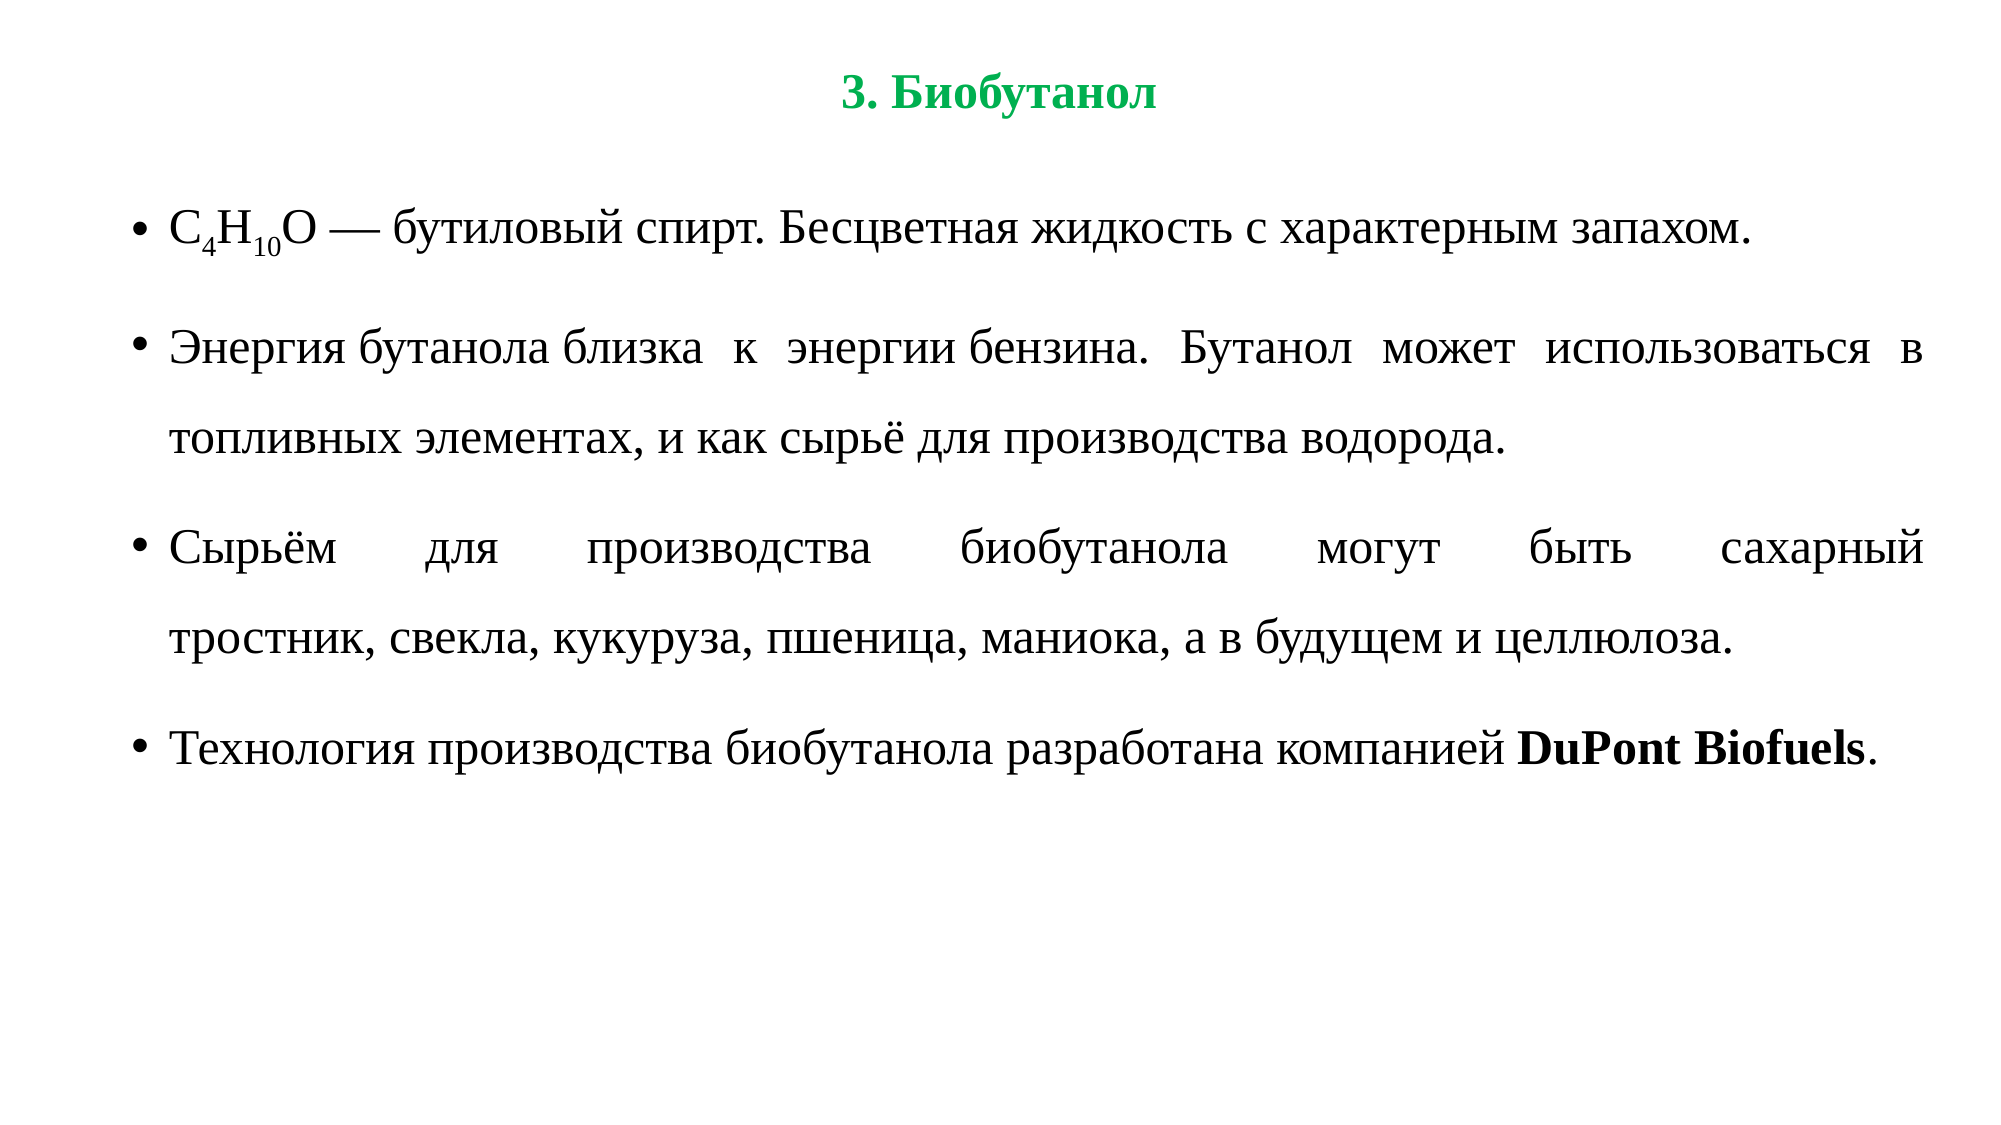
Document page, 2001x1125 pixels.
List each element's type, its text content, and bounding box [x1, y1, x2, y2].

title 3. Биобутанол [324, 45, 1675, 141]
list C4H10O — бутиловый спирт. Бесцветная жидкость с характерным запахом. Энергия бутанола близка к энергии бензина. Бутанол может использоваться в топливных элементах, и как сырьё для производства водорода. Сырьём для производства биобутанола могут быть сахарный тростник, свекла, кукуруза, пшеница, маниока, а в будущем и целлюлоза. Технология производства биобутанола разработана компанией DuPont Biofuels. [116, 152, 1940, 1088]
